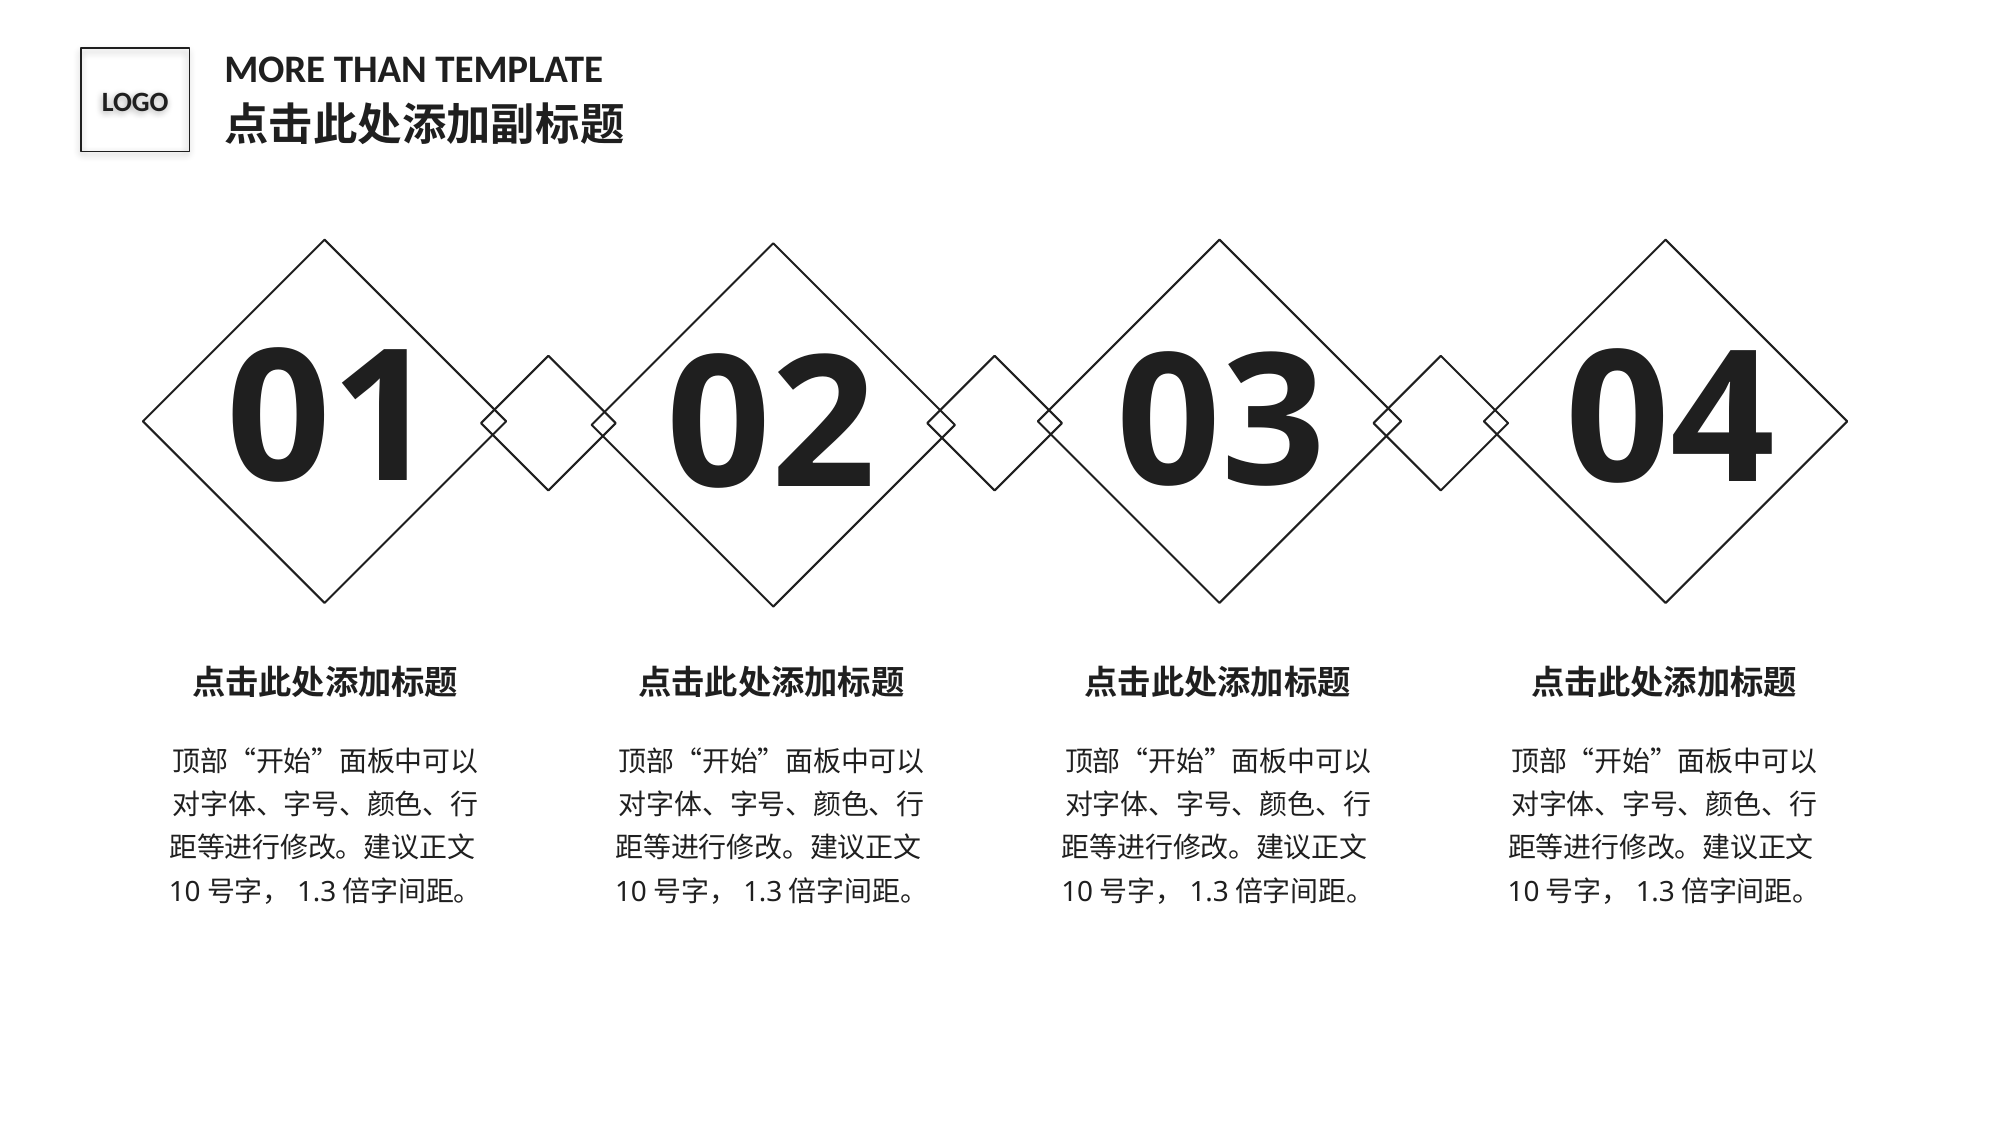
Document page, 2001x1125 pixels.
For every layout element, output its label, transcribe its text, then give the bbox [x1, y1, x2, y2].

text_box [644, 295, 902, 554]
text_box 点击此处添加标题 [152, 653, 499, 709]
text_box 顶部“开始”面板中可以对字体、字号、颜色、行距等进行修改。建议正文10号字，1.3倍字间距。 [152, 726, 499, 915]
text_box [195, 289, 454, 550]
text_box [925, 410, 952, 438]
text_box 点击此处添加标题 [1044, 653, 1391, 709]
text_box 点击此处添加标题 [1490, 653, 1838, 709]
text_box [1487, 410, 1511, 435]
text_box [940, 353, 1052, 493]
text_box 顶部“开始”面板中可以对字体、字号、颜色、行距等进行修改。建议正文10号字，1.3倍字间距。 [598, 726, 945, 915]
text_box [1090, 292, 1349, 551]
text_box 顶部“开始”面板中可以对字体、字号、颜色、行距等进行修改。建议正文10号字，1.3倍字间距。 [1044, 726, 1391, 915]
text_box 点击此处添加标题 [598, 653, 945, 709]
text_box [492, 353, 605, 493]
text_box [1386, 353, 1498, 493]
text_box LOGO [80, 47, 190, 152]
text_box [594, 411, 618, 436]
text_box [478, 409, 504, 436]
text_box [1371, 408, 1398, 436]
text_box 顶部“开始”面板中可以对字体、字号、颜色、行距等进行修改。建议正文10号字，1.3倍字间距。 [1490, 726, 1838, 915]
text_box [1040, 410, 1065, 435]
text_box MORE THAN TEMPLATE 点击此处添加副标题 [204, 29, 677, 159]
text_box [1536, 290, 1795, 550]
